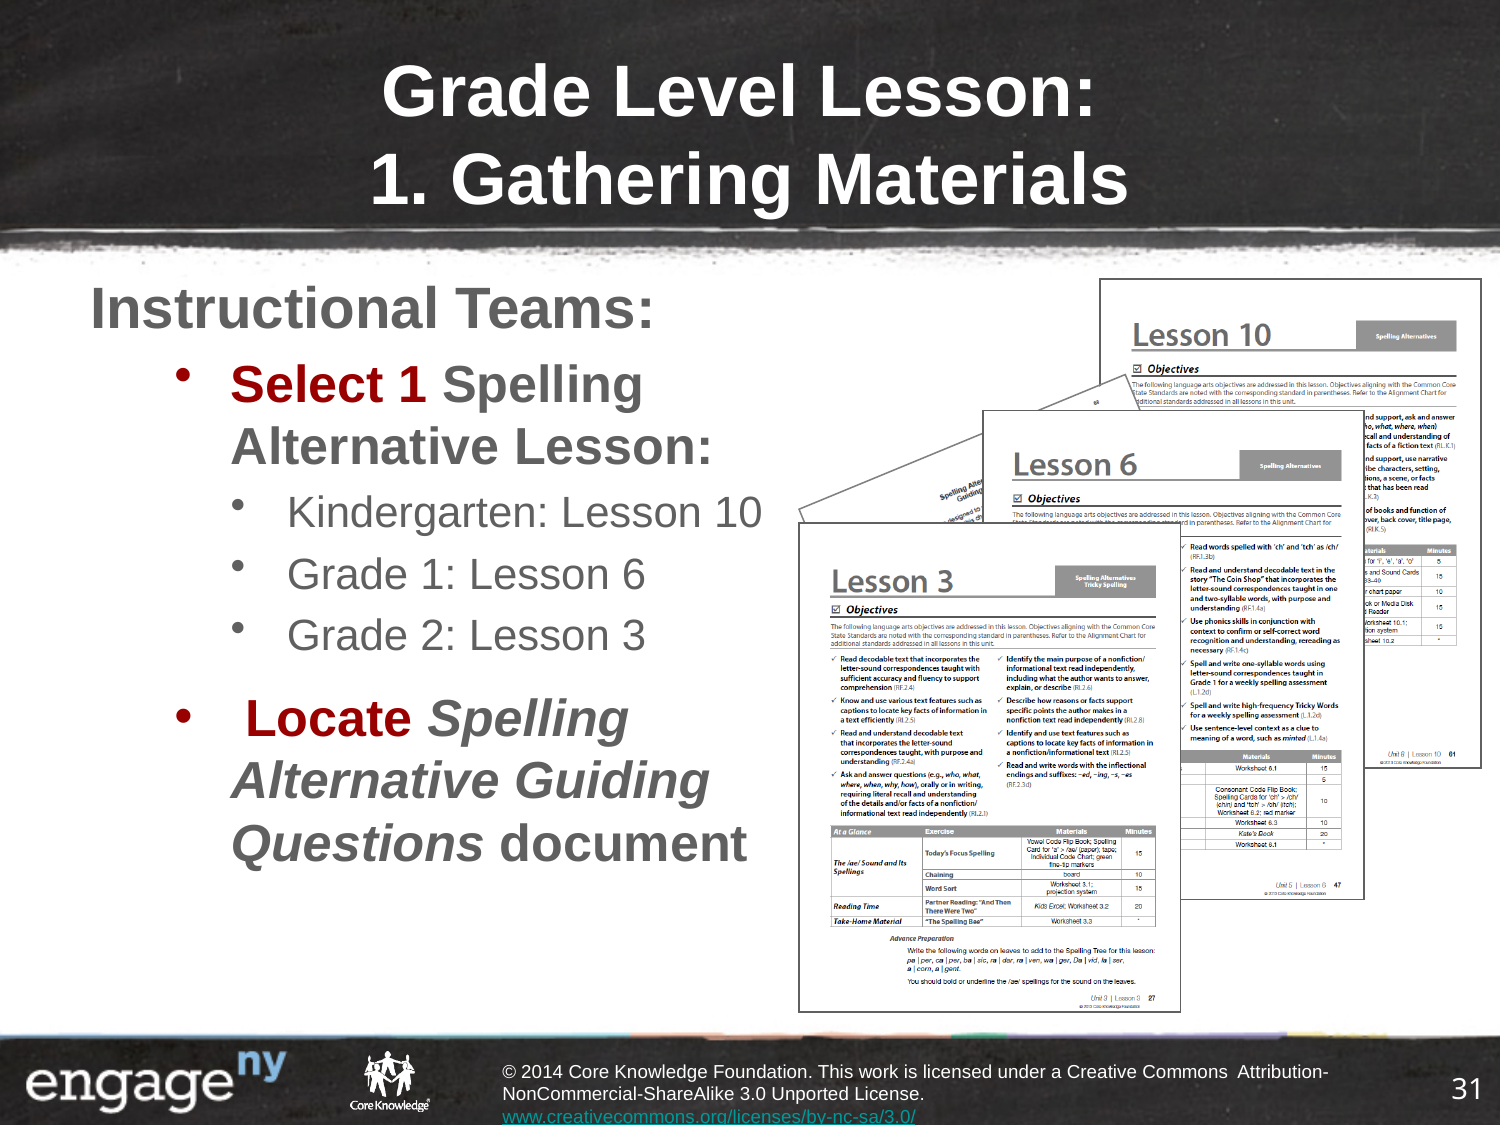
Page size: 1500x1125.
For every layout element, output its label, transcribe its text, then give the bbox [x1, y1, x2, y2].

picture [0, 1003, 1500, 1125]
title Grade Level Lesson: 1. Gathering Materials [75, 37, 1425, 225]
picture [0, 0, 1500, 293]
picture [799, 279, 1481, 1012]
list Instructional Teams: Select 1 Spelling Alternative Lesson: Kindergarten: Lesson 10 Grade 1: Lesson 6 Grade 2: Lesson 3 Locate Spelling Alternative Guiding Questions document [75, 262, 913, 1005]
slide_number 31 [1337, 1062, 1500, 1113]
